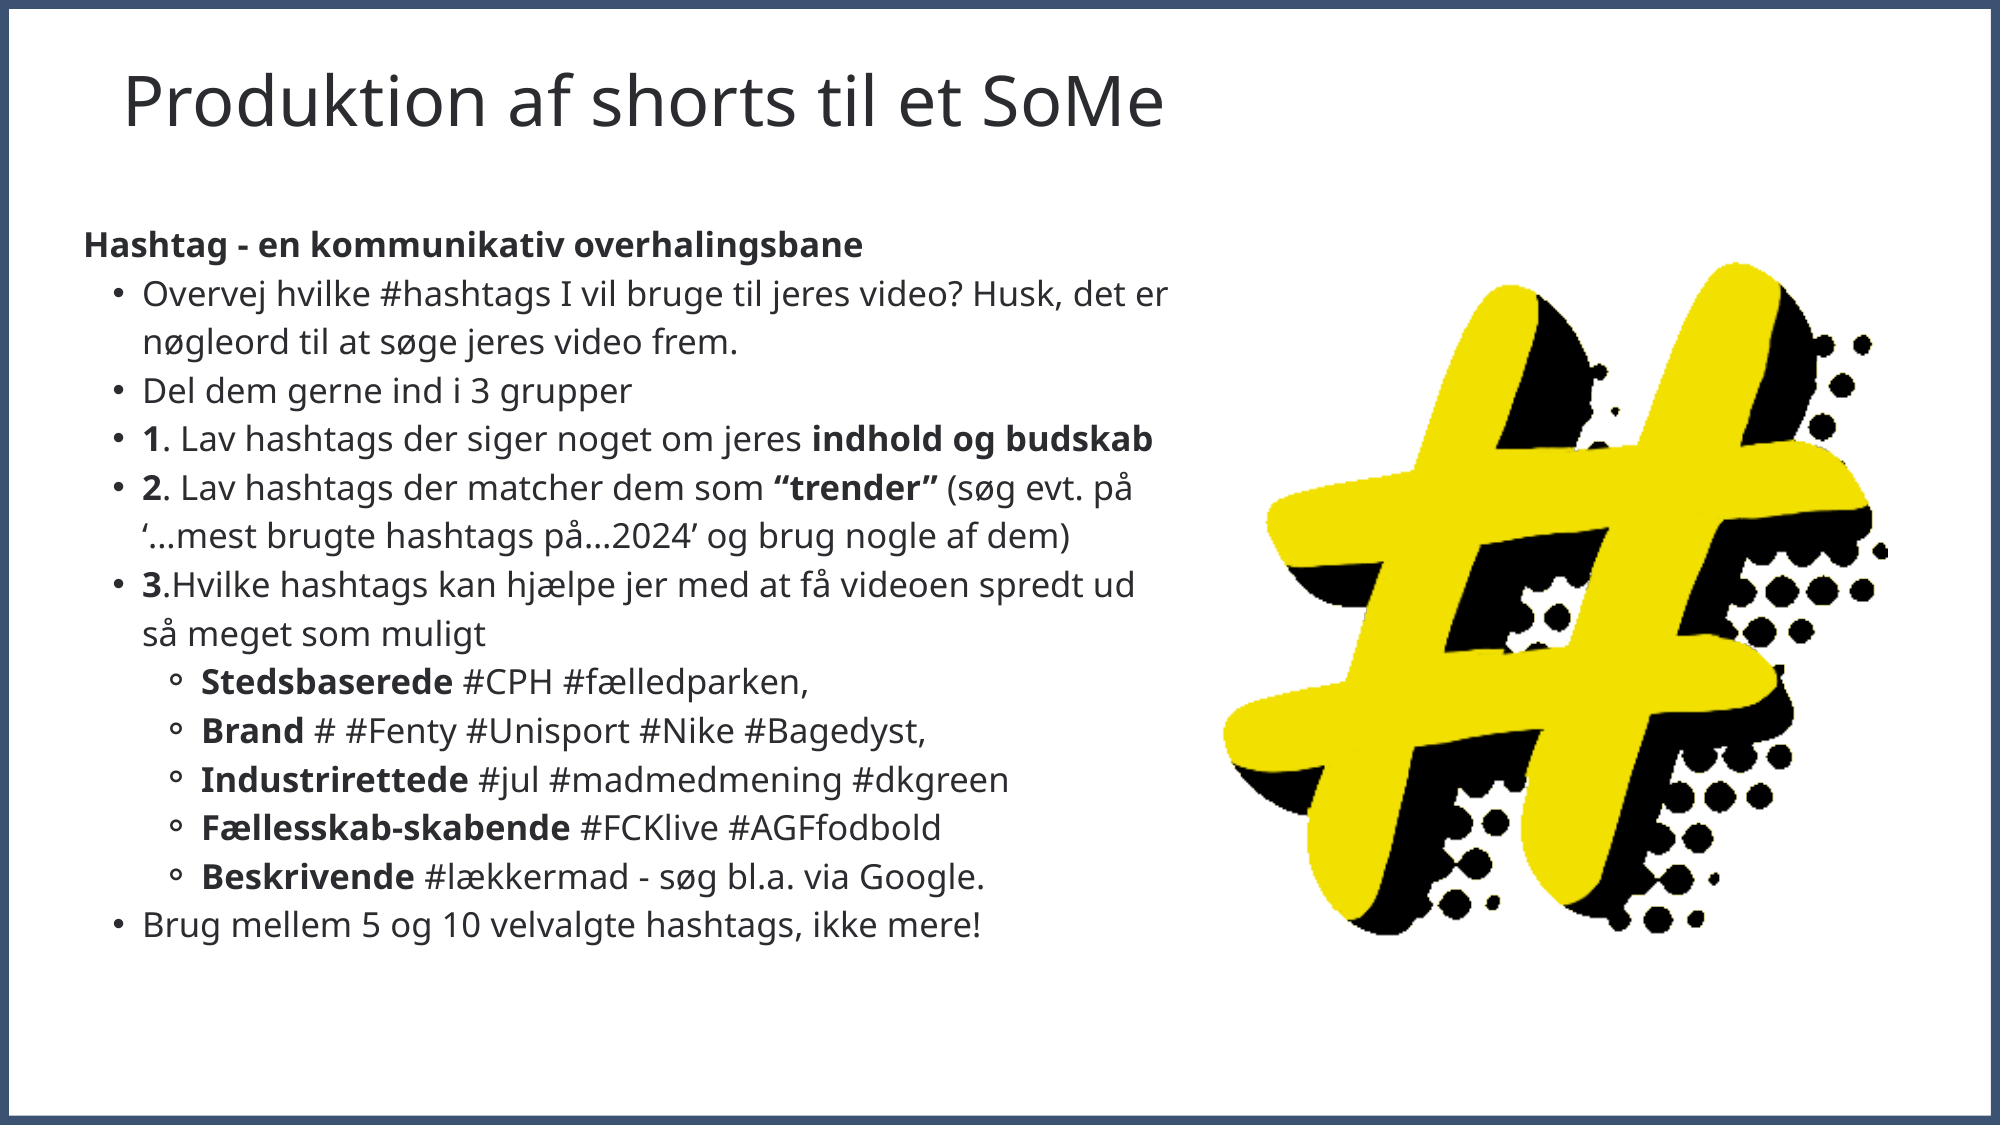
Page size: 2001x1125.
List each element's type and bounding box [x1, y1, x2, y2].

text_box [0, 0, 2000, 1125]
picture [1136, 255, 1888, 948]
